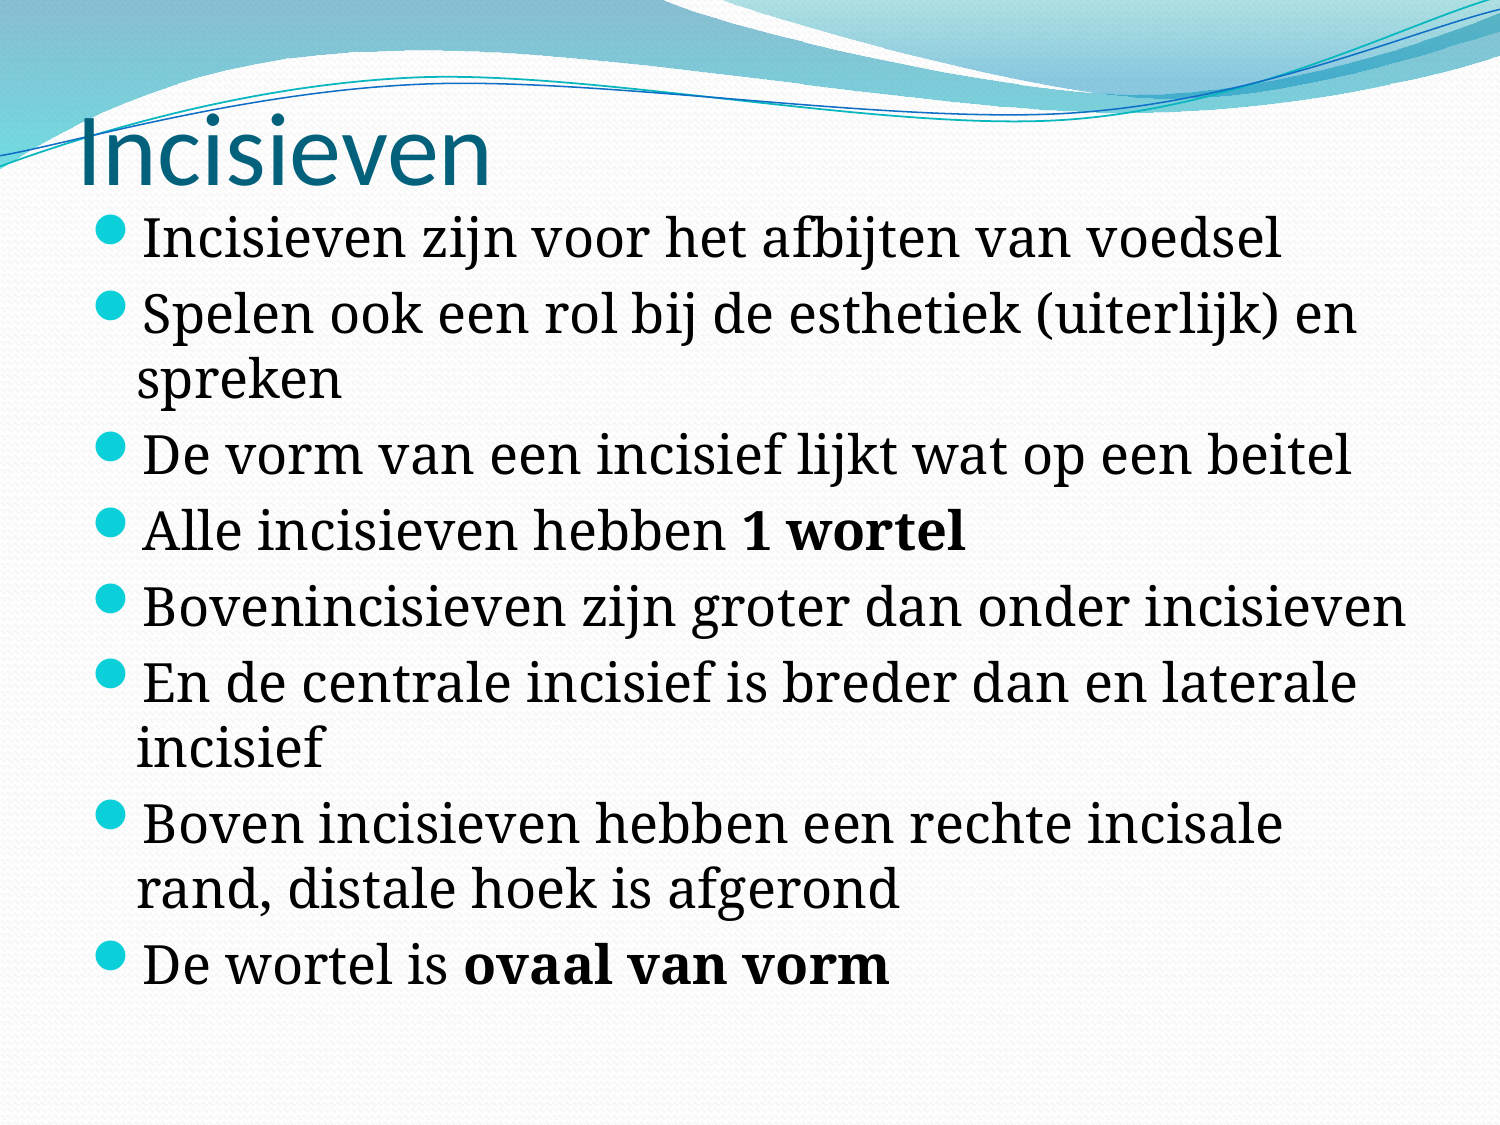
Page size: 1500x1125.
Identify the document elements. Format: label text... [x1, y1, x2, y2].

title Incisieven [76, 19, 1427, 196]
list Incisieven zijn voor het afbijten van voedsel Spelen ook een rol bij de esthetiek (uiterlijk) en spreken De vorm van een incisief lijkt wat op een beitel Alle incisieven hebben 1 wortel Bovenincisieven zijn groter dan onder incisieven En de centrale incisief is breder dan en laterale incisief Boven incisieven hebben een rechte incisale rand, distale hoek is afgerond De wortel is ovaal van vorm [76, 196, 1427, 1026]
